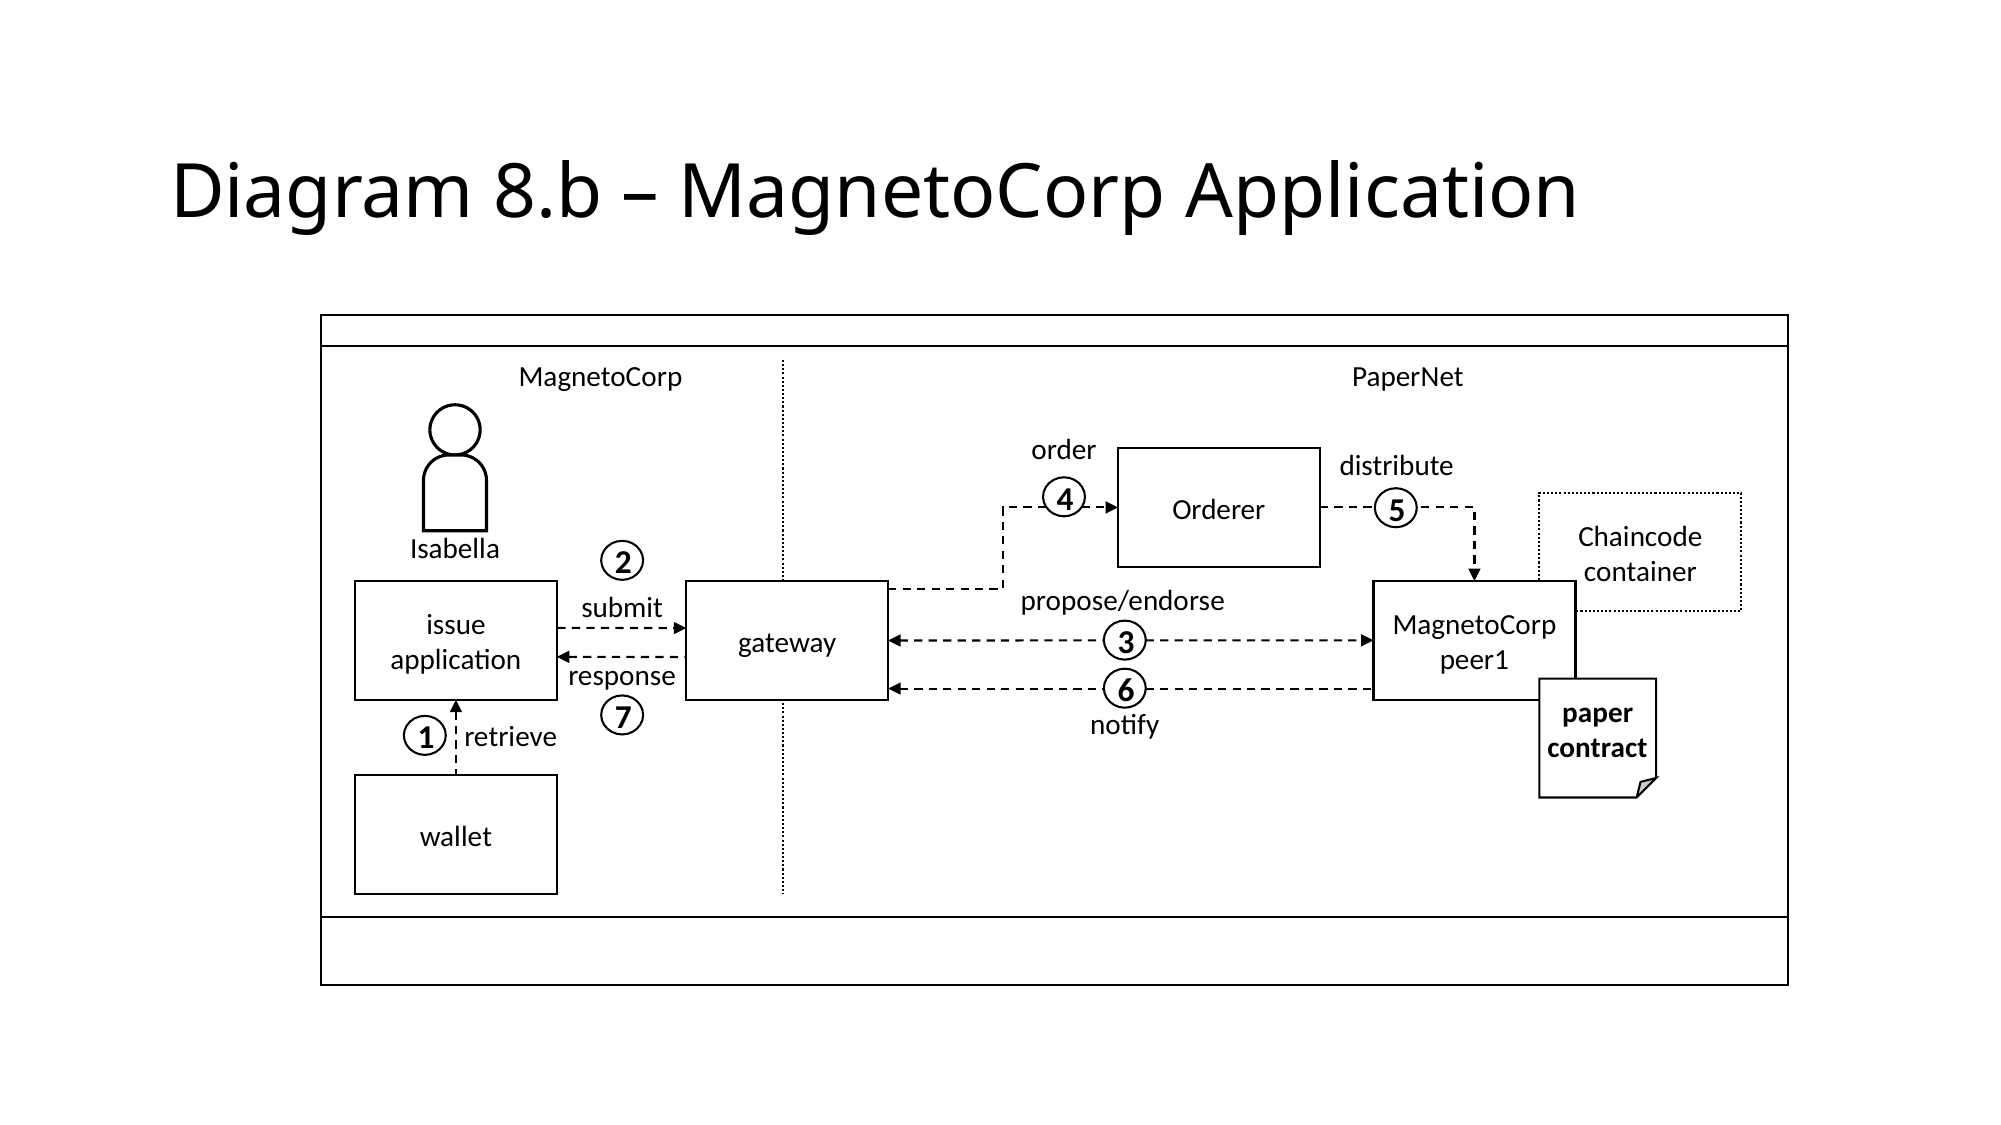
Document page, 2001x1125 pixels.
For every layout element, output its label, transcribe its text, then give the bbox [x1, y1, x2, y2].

text_box response [560, 649, 684, 656]
text_box [320, 917, 1788, 986]
text_box MagnetoCorp [511, 349, 691, 400]
text_box gateway [686, 581, 782, 700]
text_box 2 [601, 540, 644, 580]
text_box propose/endorse [1007, 574, 1238, 624]
text_box submit [573, 580, 671, 627]
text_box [401, 404, 509, 573]
text_box order [1023, 422, 1105, 473]
text_box 6 [1103, 689, 1146, 698]
text_box 1 [403, 715, 446, 755]
text_box 4 [1043, 477, 1085, 507]
text_box Orderer [1117, 447, 1320, 567]
text_box 5 [1374, 489, 1417, 507]
text_box notify [1082, 698, 1168, 749]
text_box issue application [354, 580, 557, 700]
text_box 3 [1103, 624, 1146, 640]
text_box 6 [1103, 668, 1146, 688]
text_box gateway [783, 581, 889, 700]
text_box [320, 315, 1788, 345]
text_box [320, 347, 1788, 916]
text_box PaperNet [1344, 349, 1472, 400]
text_box 3 [1103, 641, 1146, 660]
text_box Diagram 8.b – MagnetoCorp Application [162, 84, 1888, 303]
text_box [1319, 507, 1475, 582]
text_box retrieve [457, 718, 566, 760]
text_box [887, 507, 1119, 590]
text_box 7 [601, 695, 644, 735]
text_box response [560, 658, 684, 699]
text_box distribute [1331, 438, 1462, 489]
text_box wallet [354, 775, 557, 894]
text_box MagnetoCorp peer1 [1373, 580, 1576, 700]
text_box paper contract [1539, 678, 1657, 798]
